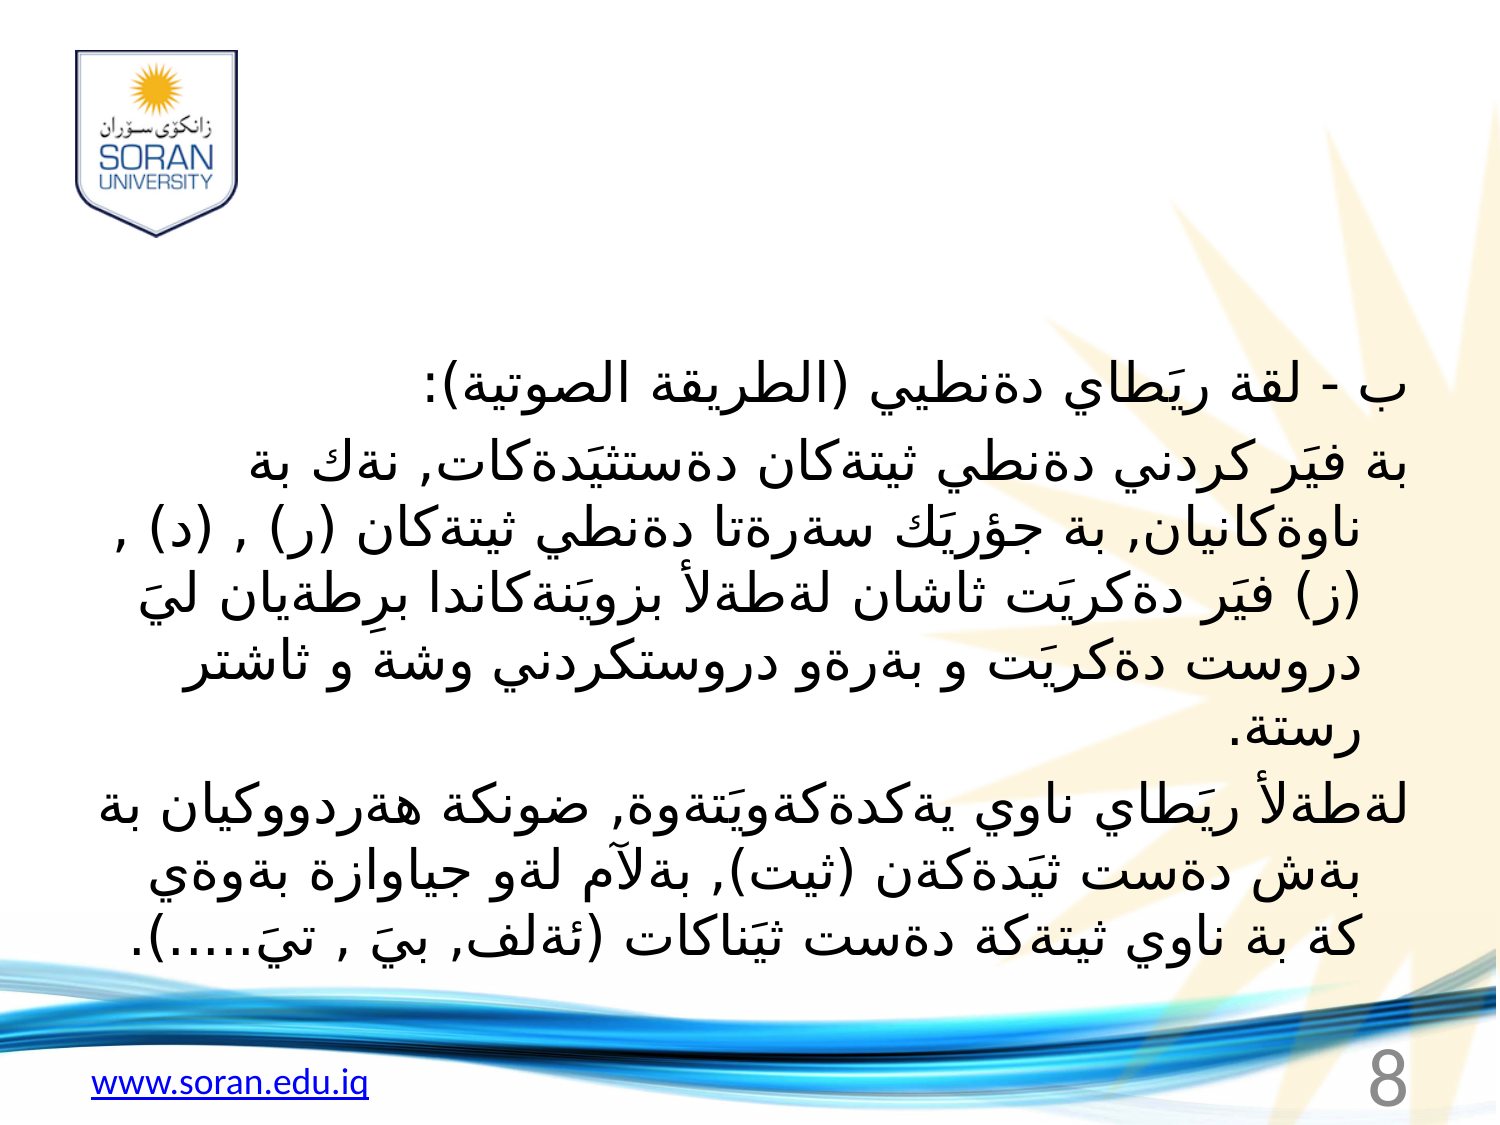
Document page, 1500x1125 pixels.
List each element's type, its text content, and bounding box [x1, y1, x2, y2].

picture [75, 50, 238, 238]
list ب - لقة ريَطاي دةنطيي (الطريقة الصوتية): بة فيَر كردني دةنطي ثيتةكان دةستثيَدةكات, نةك بة ناوةكانيان, بة جؤريَك سةرةتا دةنطي ثيتةكان (ر) , (د) , (ز) فيَر دةكريَت ثاشان لةطةلأ بزويَنةكاندا برِطةيان ليَ دروست دةكريَت و بةرةو دروستكردني وشة و ثاشتر رستة. لةطةلأ ريَطاي ناوي يةكدةكةويَتةوة, ضونكة هةردووكيان بة بةش دةست ثيَدةكةن (ثيت), بةلآم لةو جياوازة بةوةي كة بة ناوي ثيتةكة دةست ثيَناكات (ئةلف, بيَ , تيَ.....). [75, 262, 1425, 1005]
picture [0, 99, 1500, 1125]
slide_number 8 [1074, 1042, 1425, 1103]
